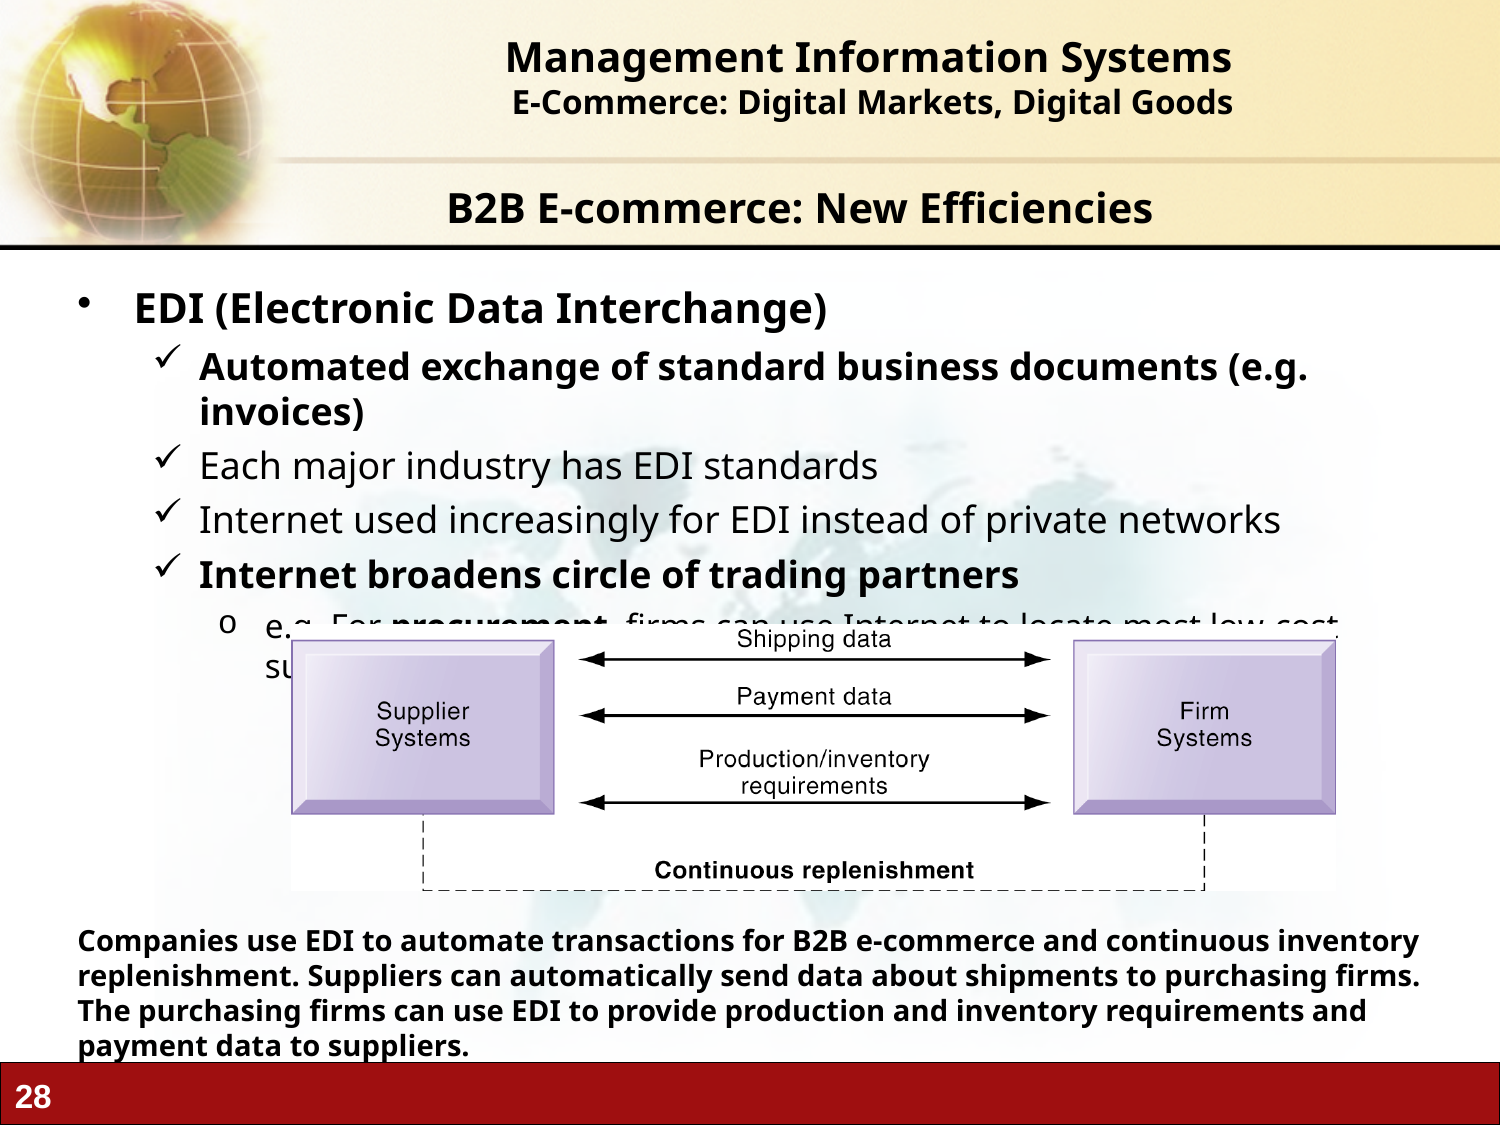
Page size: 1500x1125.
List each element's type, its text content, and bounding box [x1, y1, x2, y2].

text_box Companies use EDI to automate transactions for B2B e-commerce and continuous inventory replenishment. Suppliers can automatically send data about shipments to purchasing firms. The purchasing firms can use EDI to provide production and inventory requirements and payment data to suppliers. [62, 915, 1450, 1070]
text_box EDI (Electronic Data Interchange) Automated exchange of standard business documents (e.g. invoices) Each major industry has EDI standards Internet used increasingly for EDI instead of private networks Internet broadens circle of trading partners e.g. For procurement, firms can use Internet to locate most low-cost suppliers [62, 274, 1450, 915]
picture [291, 624, 1336, 891]
text_box B2B E-commerce: New Efficiencies [262, 174, 1338, 240]
text_box Management Information Systems E-Commerce: Digital Markets, Digital Goods [237, 32, 1500, 119]
picture [0, 0, 1500, 1062]
